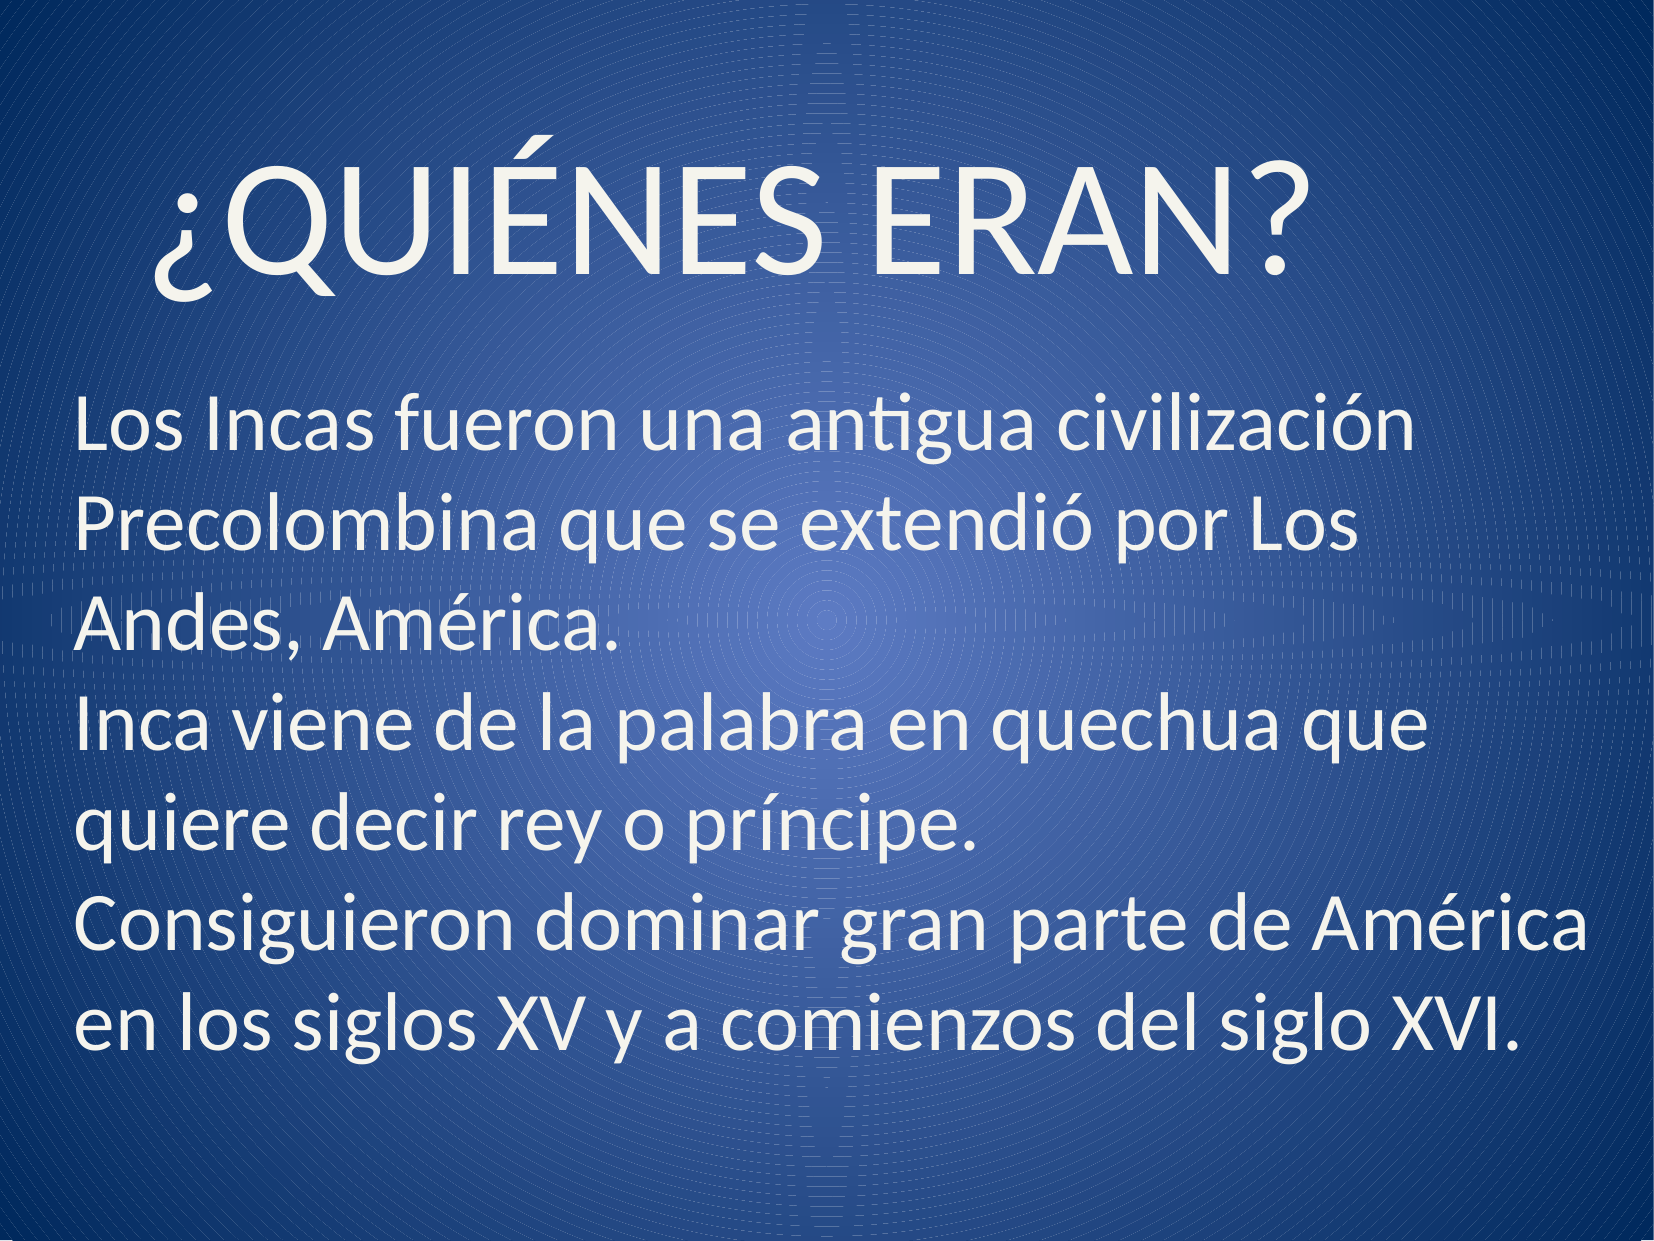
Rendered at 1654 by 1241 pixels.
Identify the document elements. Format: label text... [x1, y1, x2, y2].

text_box Los Incas fueron una antigua civilización Precolombina que se extendió por Los Andes, América. Inca viene de la palabra en quechua que quiere decir rey o príncipe. Consiguieron dominar gran parte de América en los siglos XV y a comienzos del siglo XVI. [58, 360, 1619, 1120]
text_box ¿QUIÉNES ERAN? [129, 100, 1371, 360]
